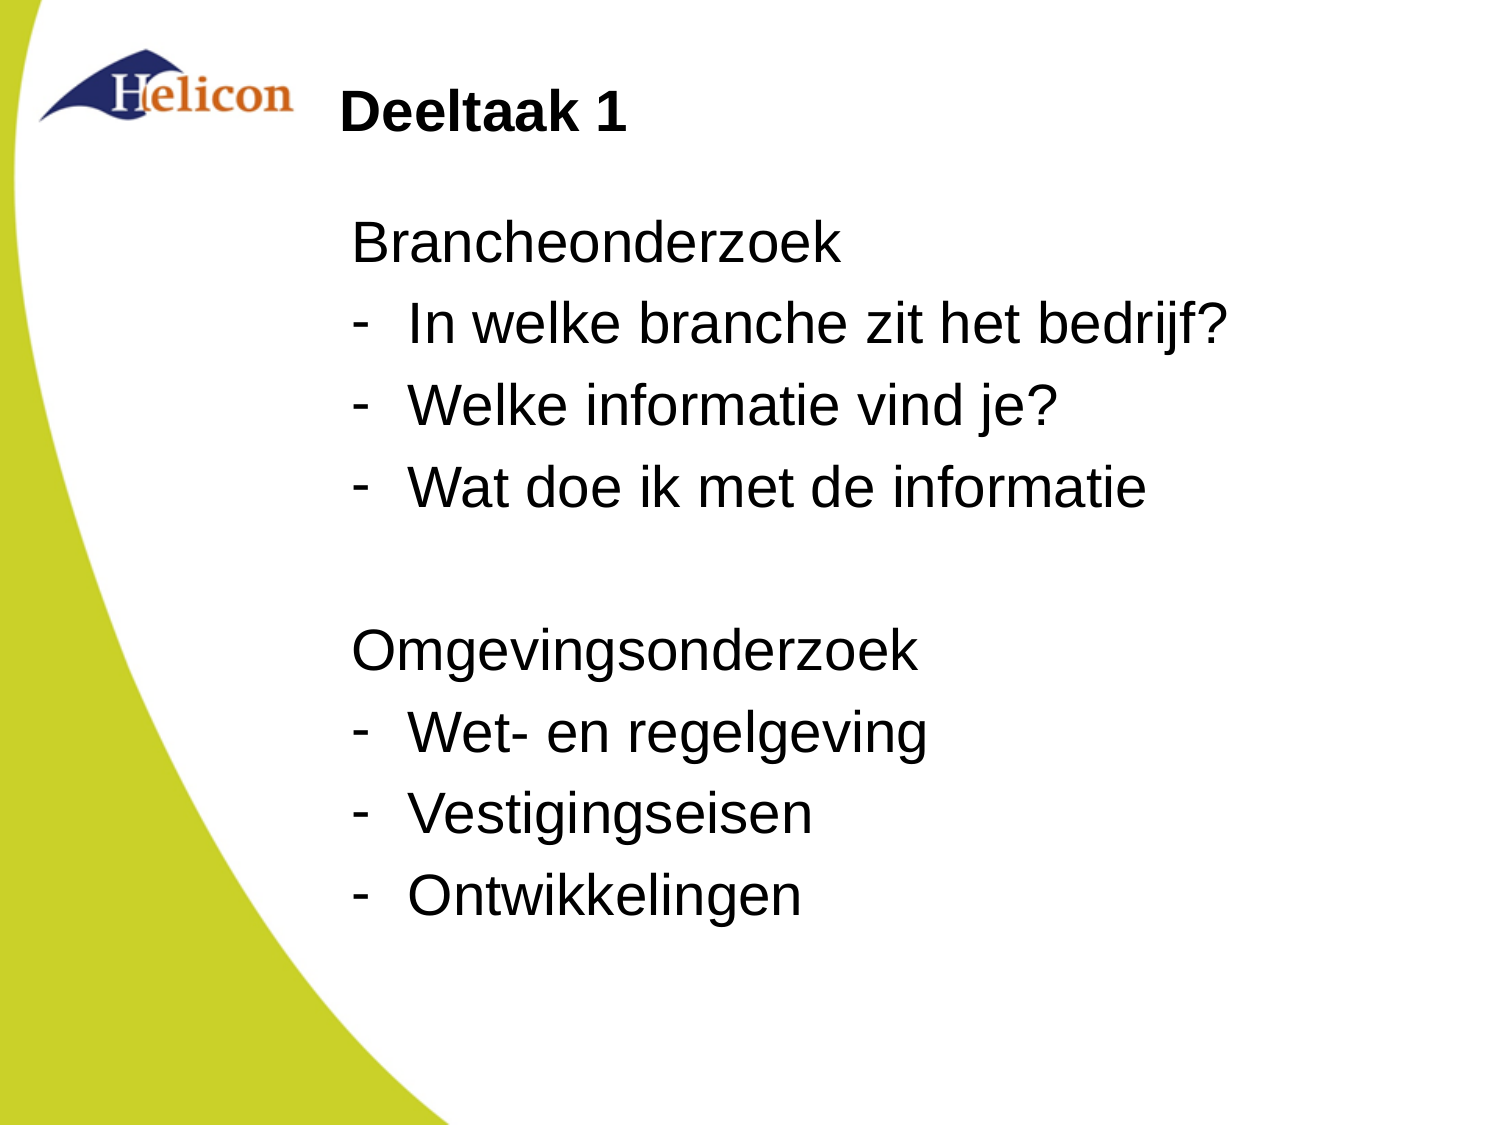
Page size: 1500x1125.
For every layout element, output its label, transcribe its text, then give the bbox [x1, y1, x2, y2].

title Deeltaak 1 [324, 54, 1415, 161]
list Brancheonderzoek In welke branche zit het bedrijf? Welke informatie vind je? Wat doe ik met de informatie Omgevingsonderzoek Wet- en regelgeving Vestigingseisen Ontwikkelingen [336, 196, 1425, 1005]
picture [0, 0, 1500, 1125]
